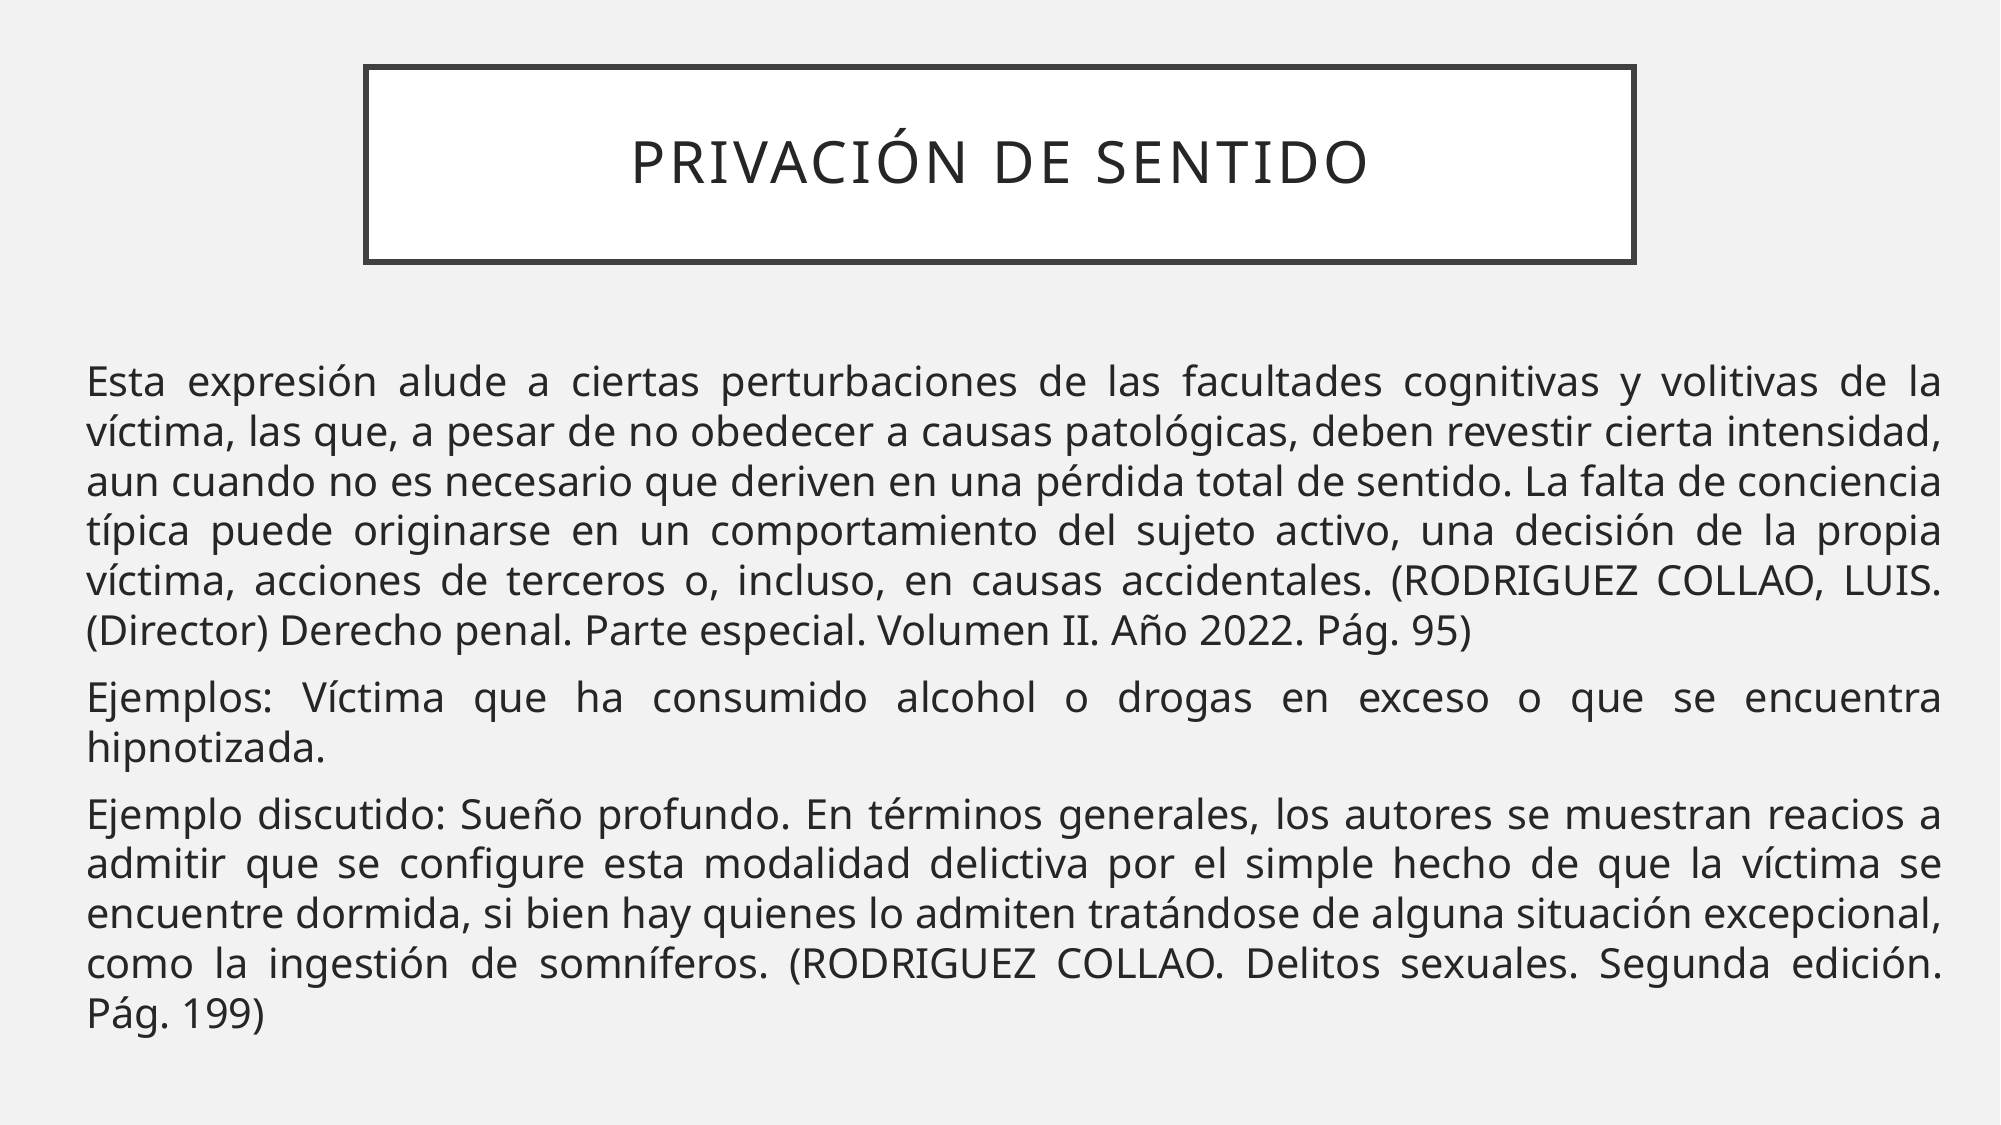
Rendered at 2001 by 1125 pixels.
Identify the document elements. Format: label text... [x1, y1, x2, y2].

list Esta expresión alude a ciertas perturbaciones de las facultades cognitivas y volitivas de la víctima, las que, a pesar de no obedecer a causas patológicas, deben revestir cierta intensidad, aun cuando no es necesario que deriven en una pérdida total de sentido. La falta de conciencia típica puede originarse en un comportamiento del sujeto activo, una decisión de la propia víctima, acciones de terceros o, incluso, en causas accidentales. (RODRIGUEZ COLLAO, LUIS. (Director) Derecho penal. Parte especial. Volumen II. Año 2022. Pág. 95) Ejemplos: Víctima que ha consumido alcohol o drogas en exceso o que se encuentra hipnotizada. Ejemplo discutido: Sueño profundo. En términos generales, los autores se muestran reacios a admitir que se configure esta modalidad delictiva por el simple hecho de que la víctima se encuentre dormida, si bien hay quienes lo admiten tratándose de alguna situación excepcional, como la ingestión de somníferos. (RODRIGUEZ COLLAO. Delitos sexuales. Segunda edición. Pág. 199) [71, 347, 1961, 1058]
title PRIVACIÓN DE SENTIDO [363, 64, 1637, 265]
